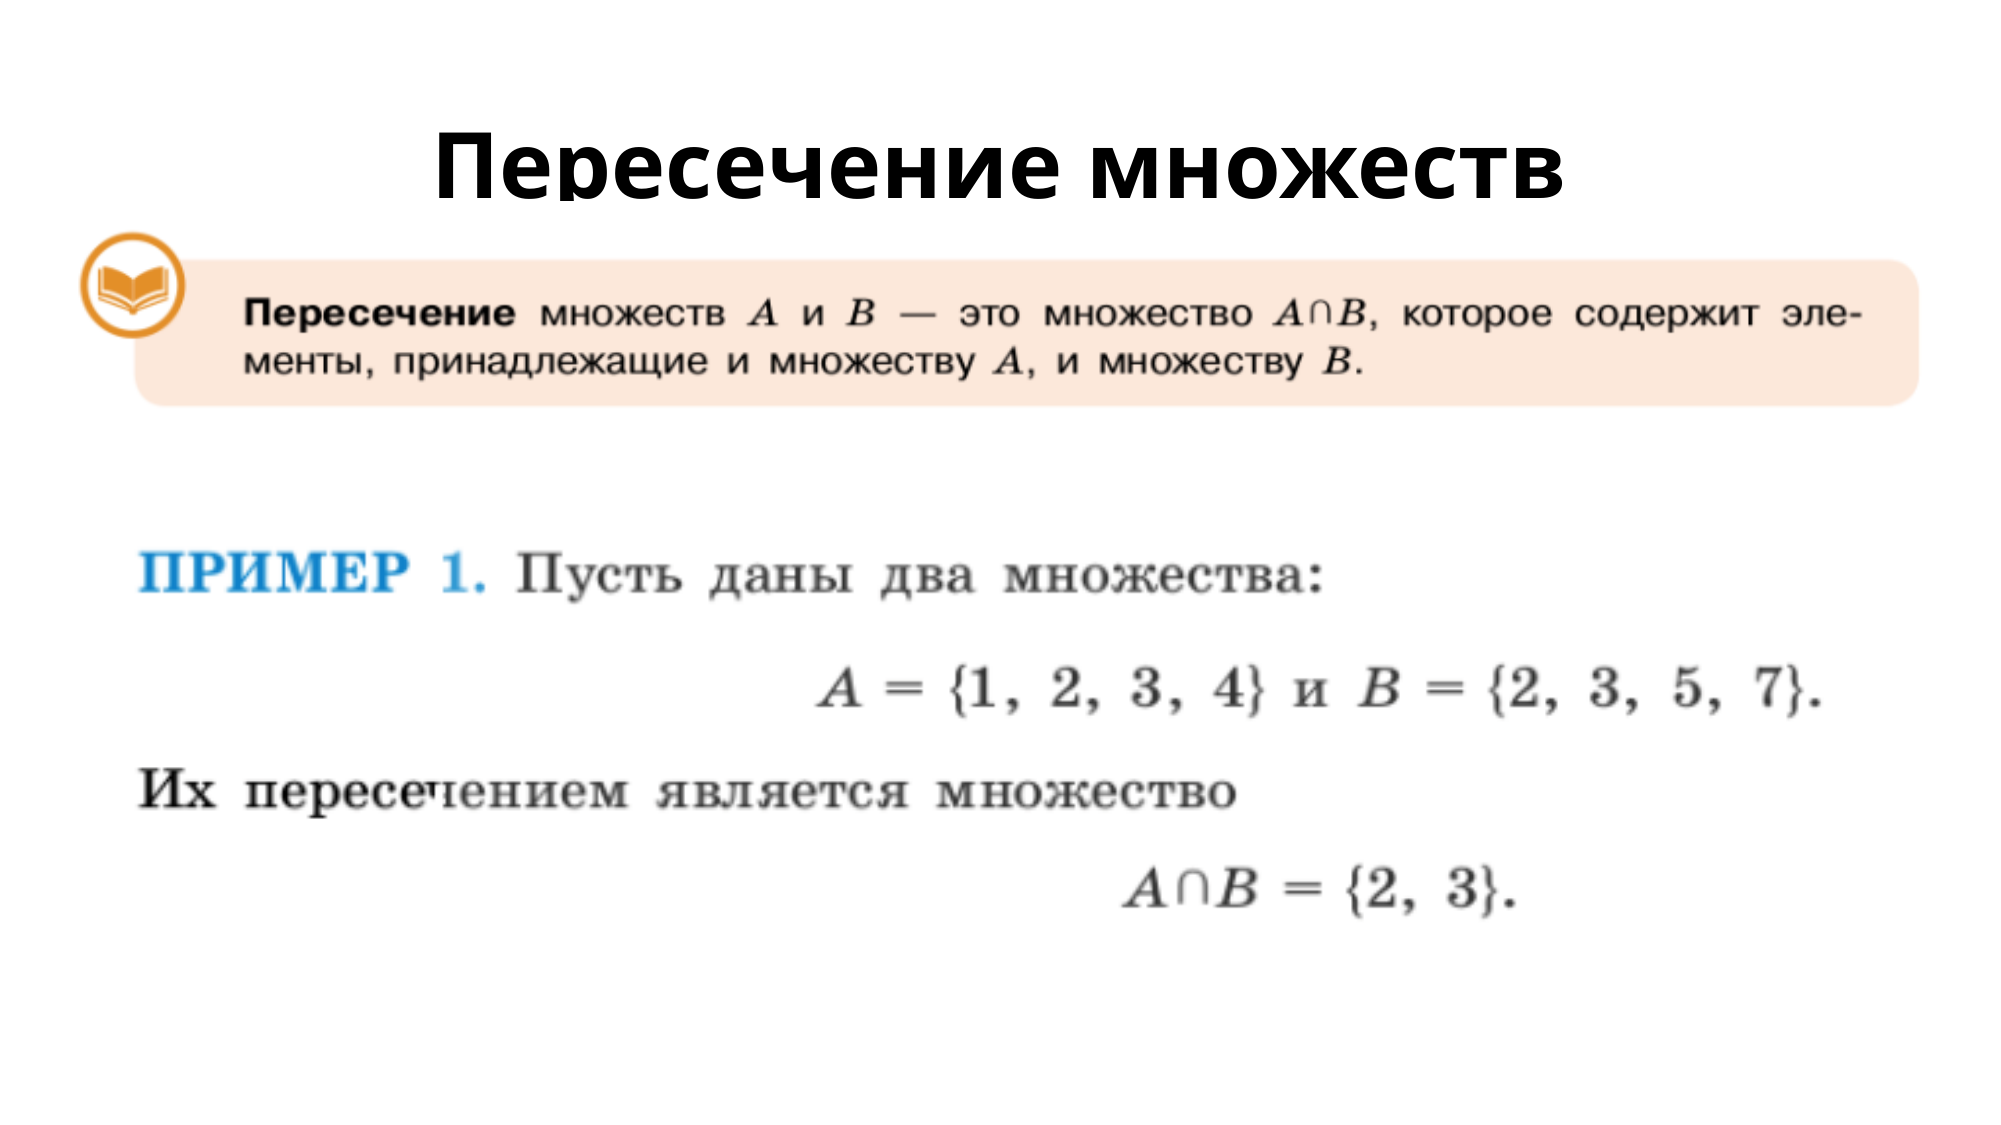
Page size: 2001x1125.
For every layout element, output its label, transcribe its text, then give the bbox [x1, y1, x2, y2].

title Пересечение множеств [137, 59, 1863, 201]
picture [56, 532, 1832, 947]
picture [34, 201, 1939, 423]
